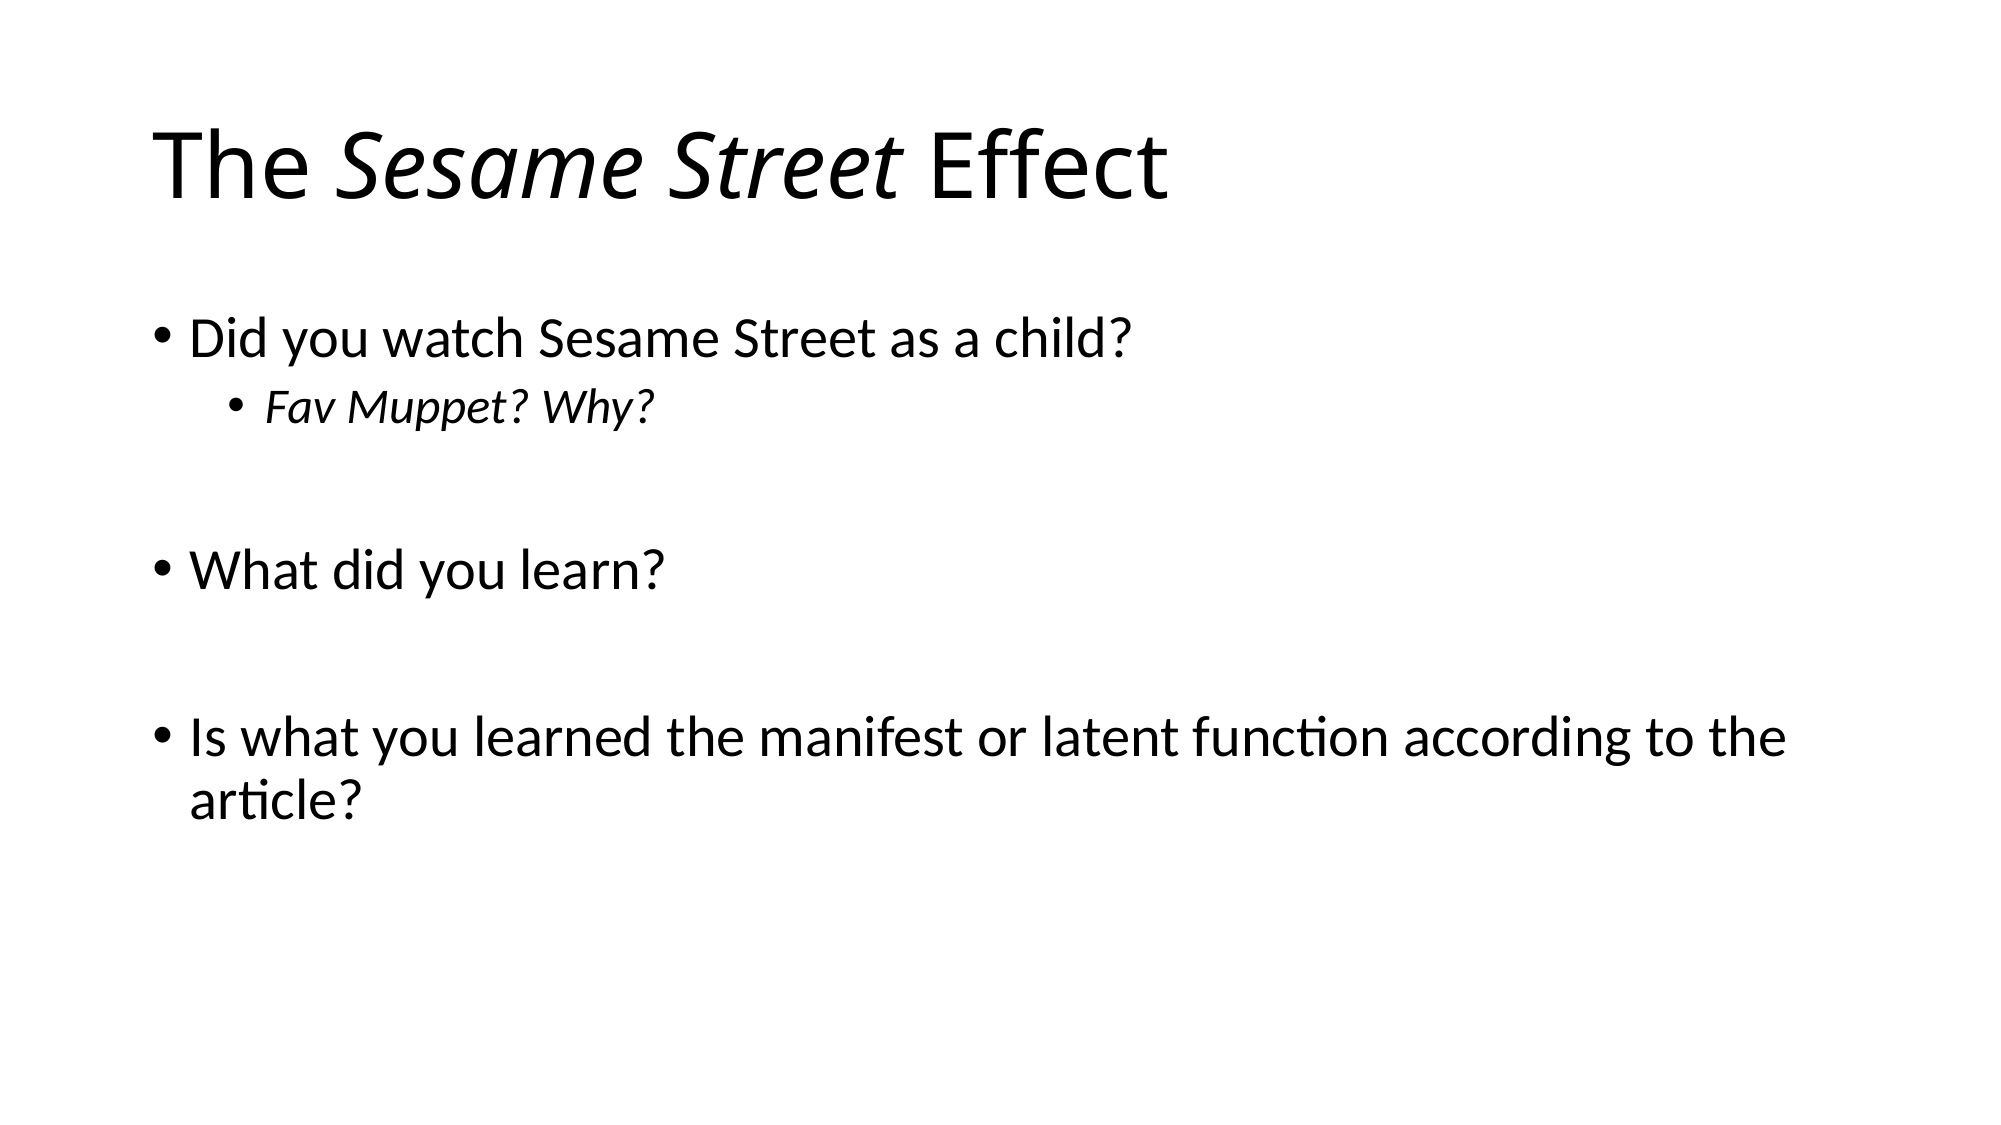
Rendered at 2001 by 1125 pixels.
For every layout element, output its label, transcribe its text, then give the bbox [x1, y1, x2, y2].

title The Sesame Street Effect [137, 59, 1863, 278]
list Did you watch Sesame Street as a child? Fav Muppet? Why? What did you learn? Is what you learned the manifest or latent function according to the article? [137, 299, 1863, 1014]
